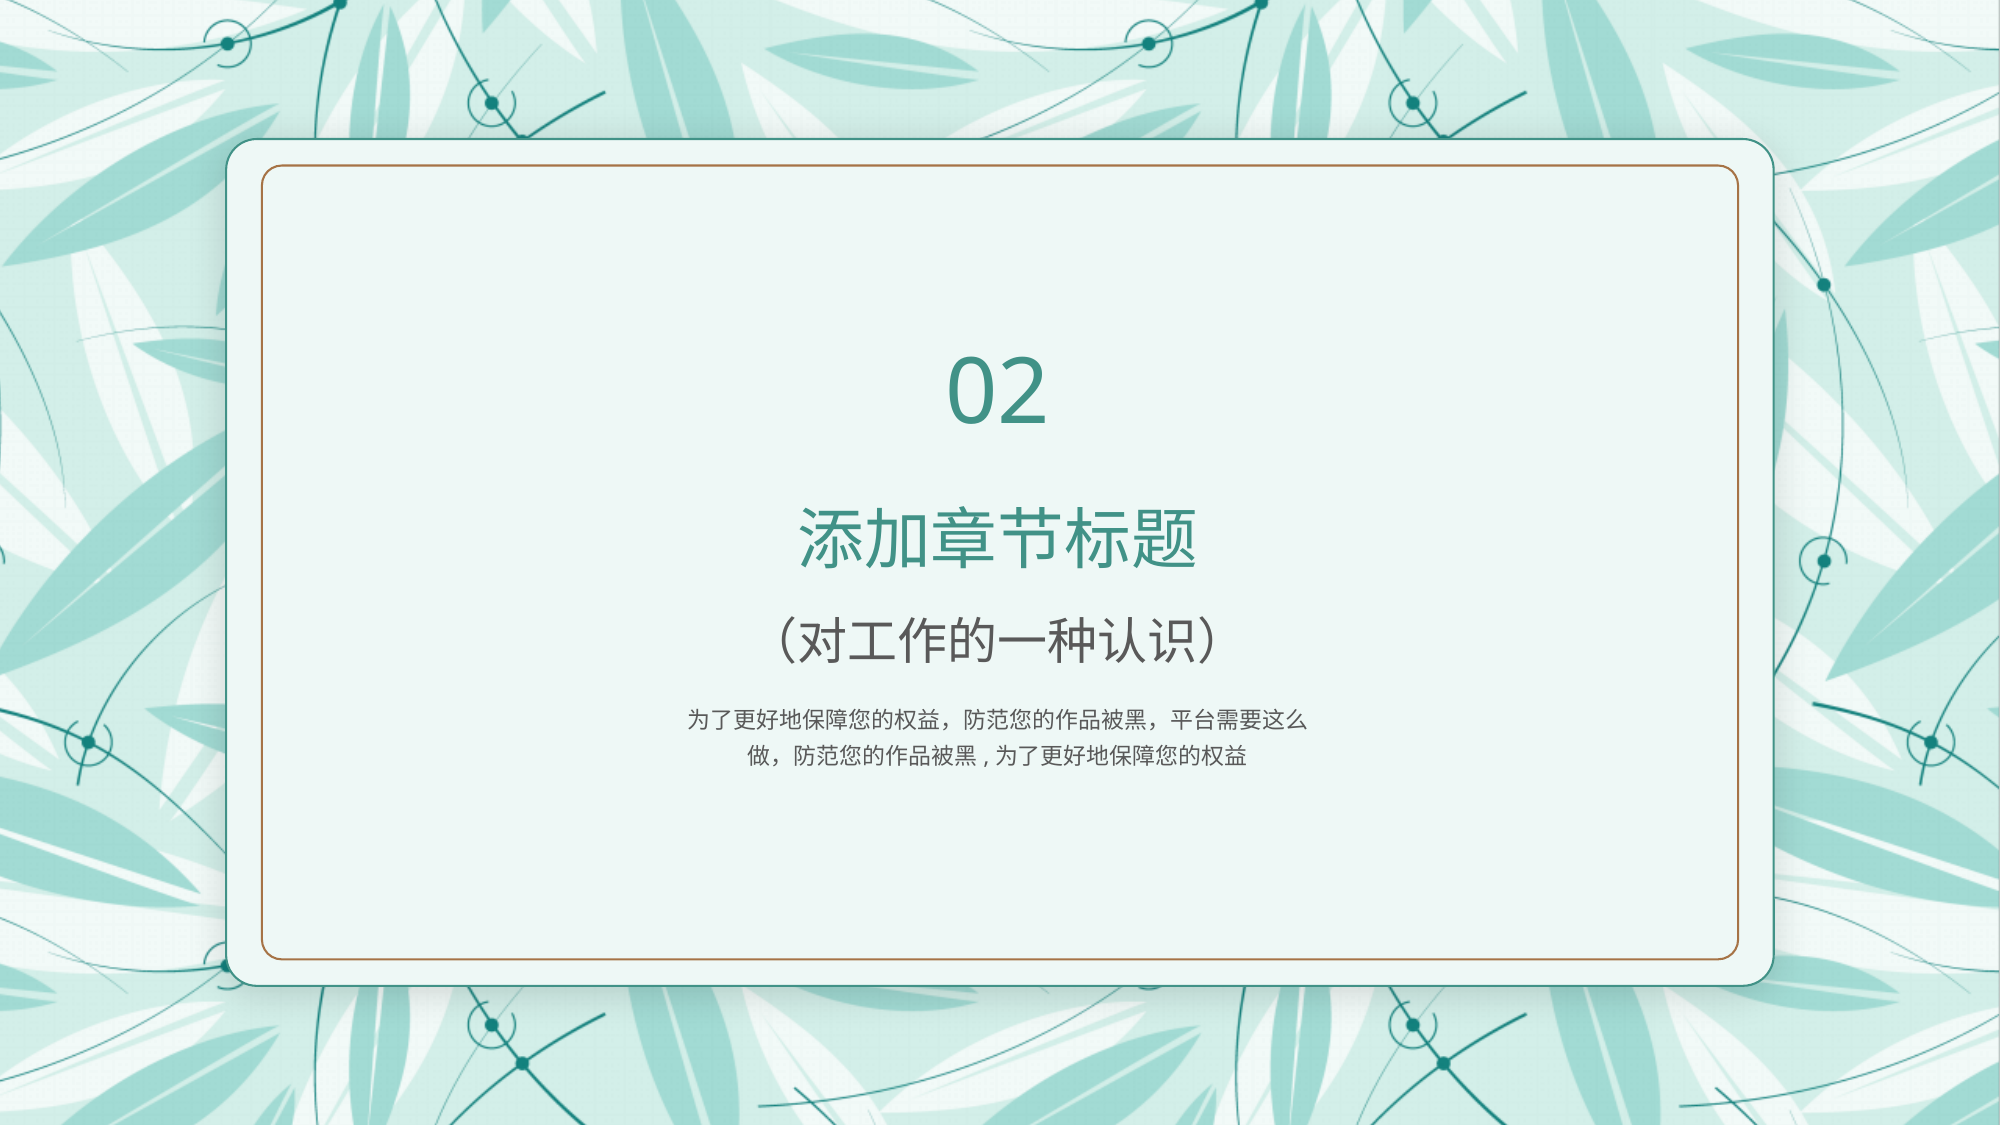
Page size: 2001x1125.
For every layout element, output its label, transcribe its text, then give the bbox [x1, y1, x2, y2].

text_box （对工作的一种认识） [732, 571, 1263, 677]
text_box [225, 137, 1775, 987]
picture [0, 0, 2001, 1125]
text_box [260, 164, 1740, 961]
text_box 为了更好地保障您的权益，防范您的作品被黑，平台需要这么做，防范您的作品被黑,为了更好地保障您的权益 [663, 690, 1333, 777]
text_box 02 [753, 324, 1242, 450]
text_box 添加章节标题 [782, 449, 1213, 585]
